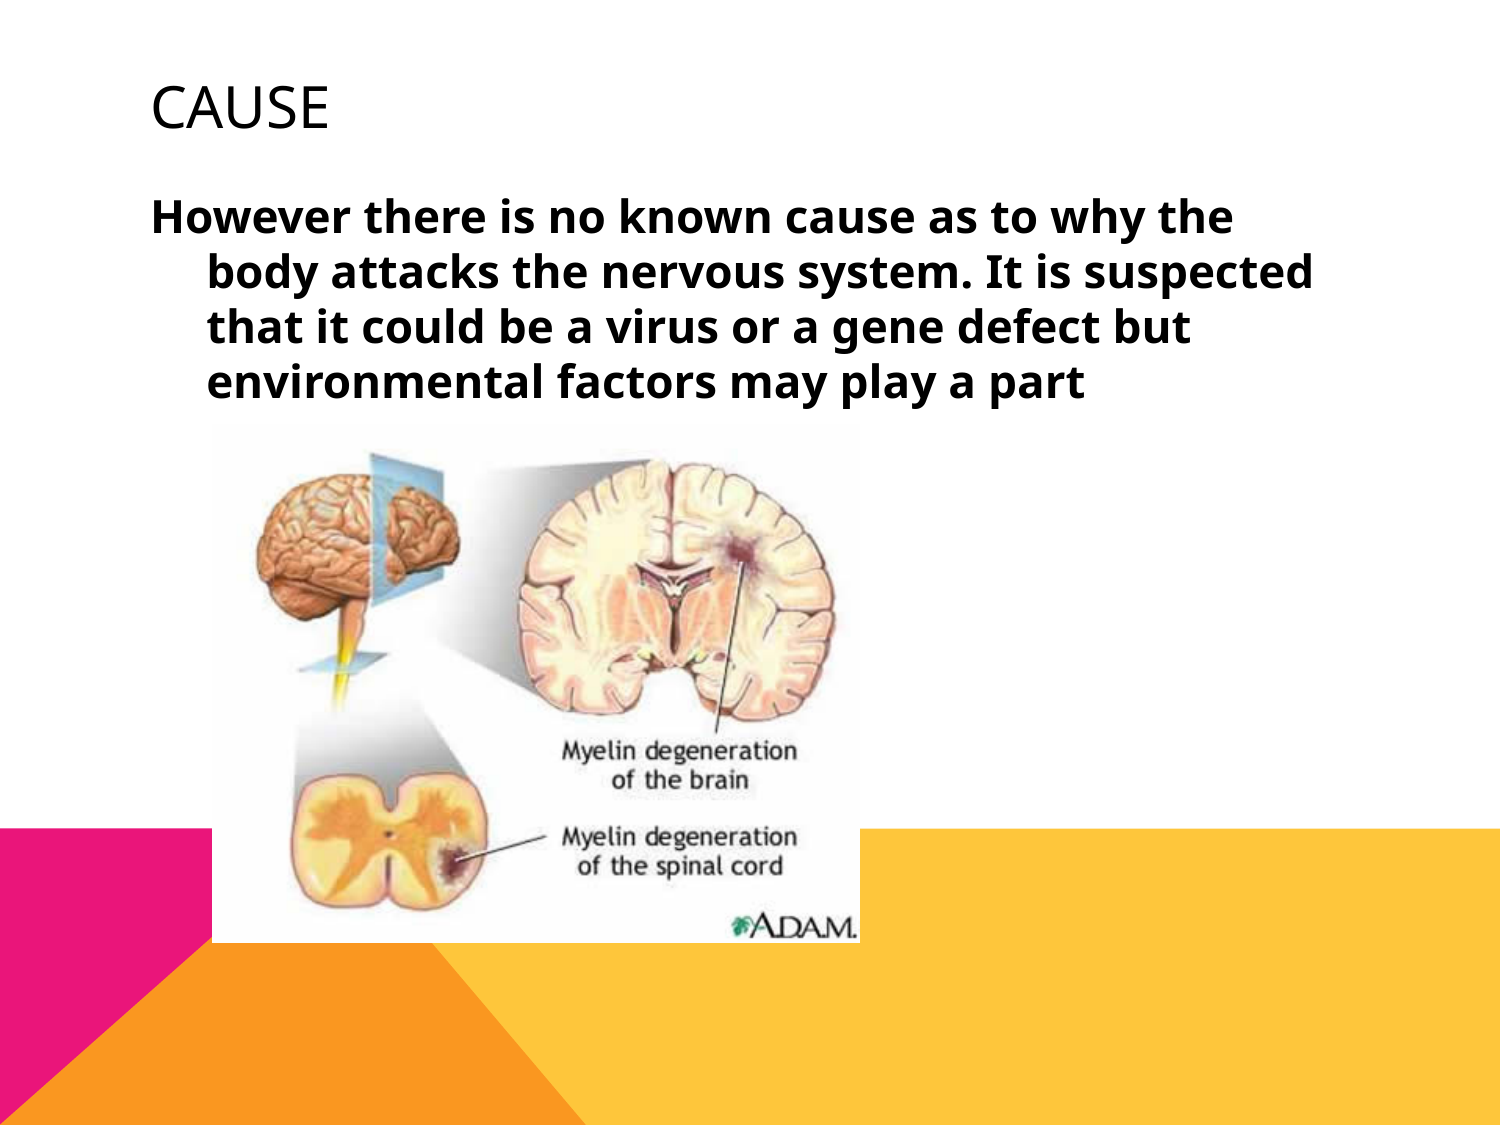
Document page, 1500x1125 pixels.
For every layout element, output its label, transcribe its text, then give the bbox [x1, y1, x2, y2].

list However there is no known cause as to why the body attacks the nervous system. It is suspected that it could be a virus or a gene defect but environmental factors may play a part [135, 180, 1369, 768]
picture [212, 424, 860, 943]
title Cause [135, 60, 1369, 150]
